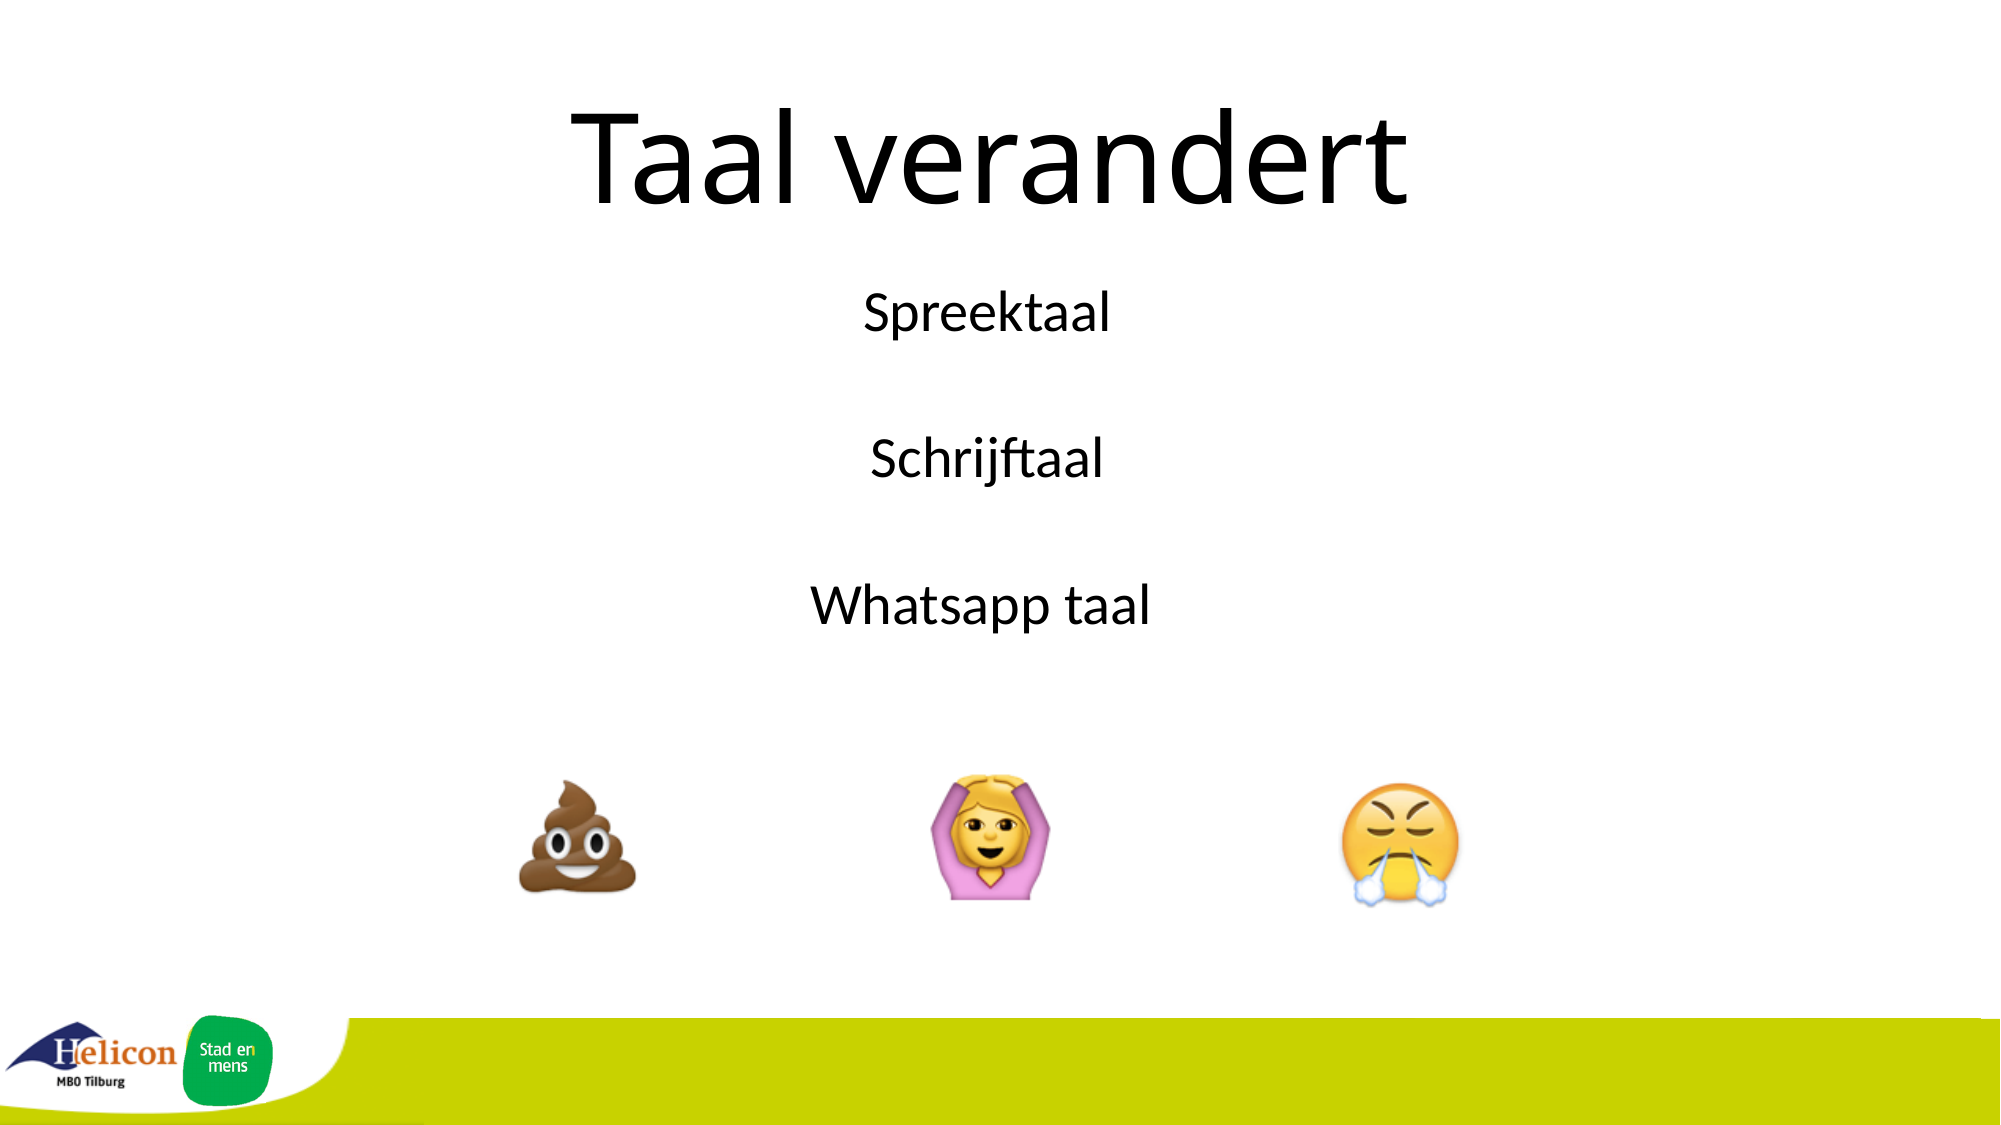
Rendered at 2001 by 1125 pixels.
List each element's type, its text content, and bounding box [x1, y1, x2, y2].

picture [1338, 779, 1468, 916]
text_box Spreektaal Schrijftaal Whatsapp taal [275, 273, 1626, 1016]
picture [512, 774, 642, 900]
picture [923, 766, 1057, 905]
text_box Taal verandert [315, 50, 1666, 238]
picture [0, 1013, 424, 1125]
